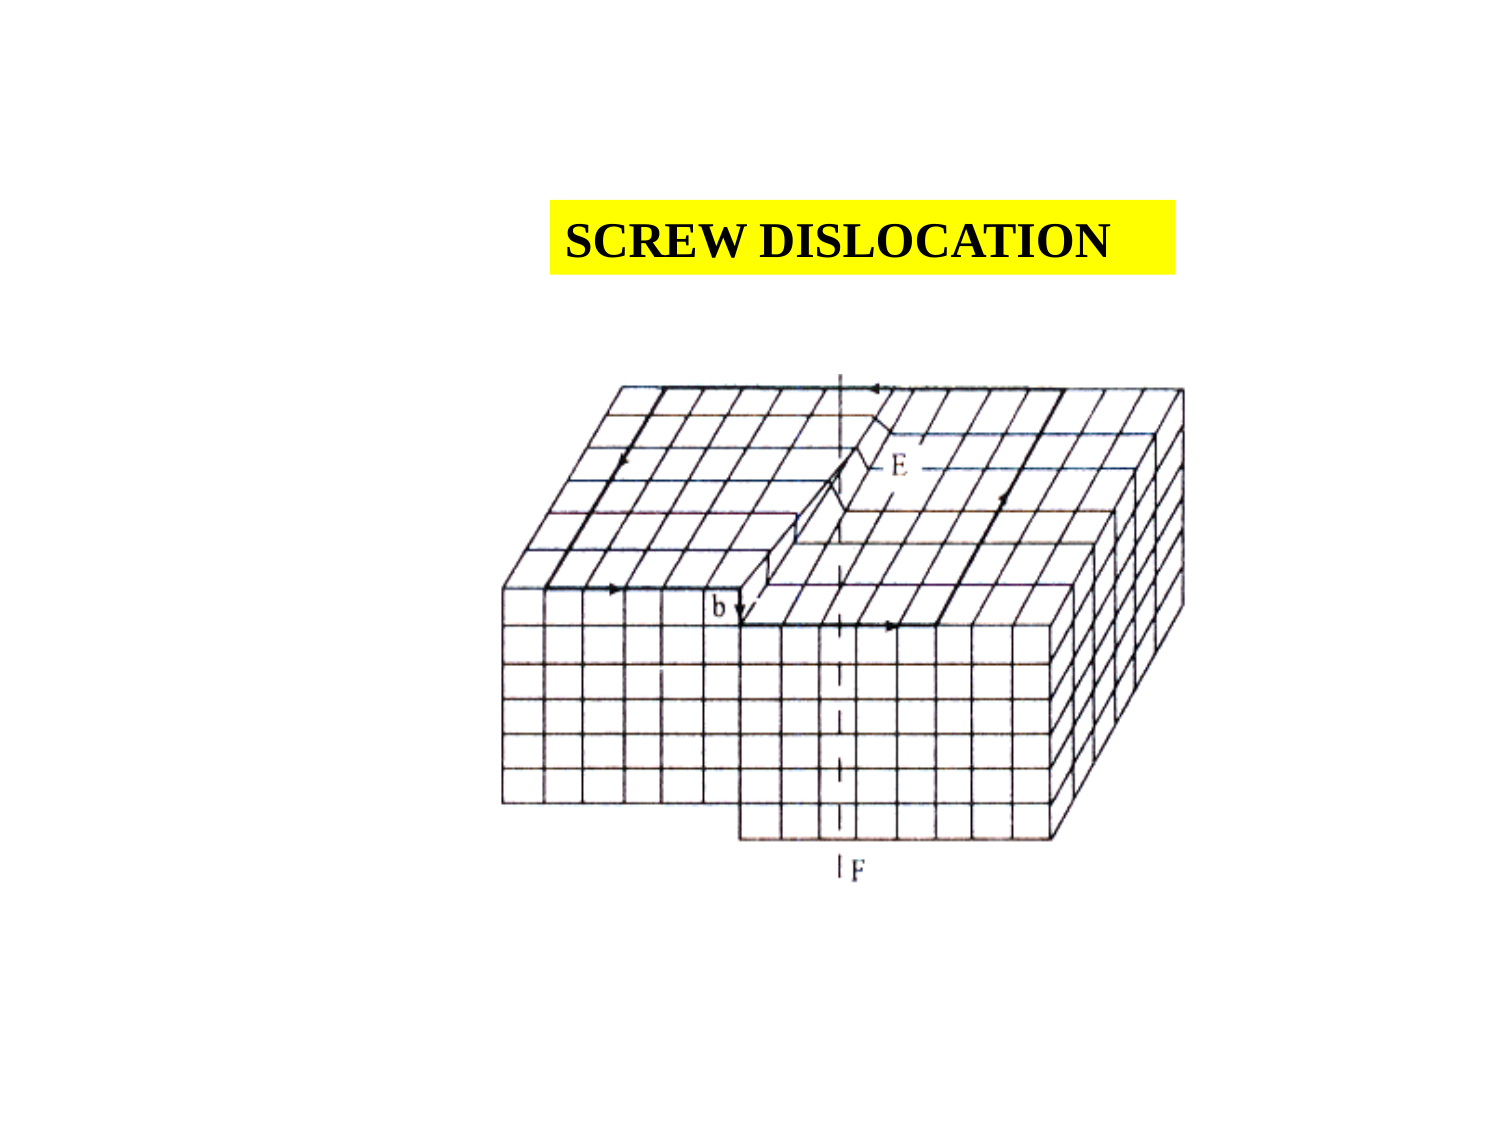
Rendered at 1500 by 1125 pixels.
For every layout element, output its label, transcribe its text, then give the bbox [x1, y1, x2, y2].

picture [487, 374, 1213, 912]
text_box SCREW DISLOCATION [549, 199, 1175, 275]
